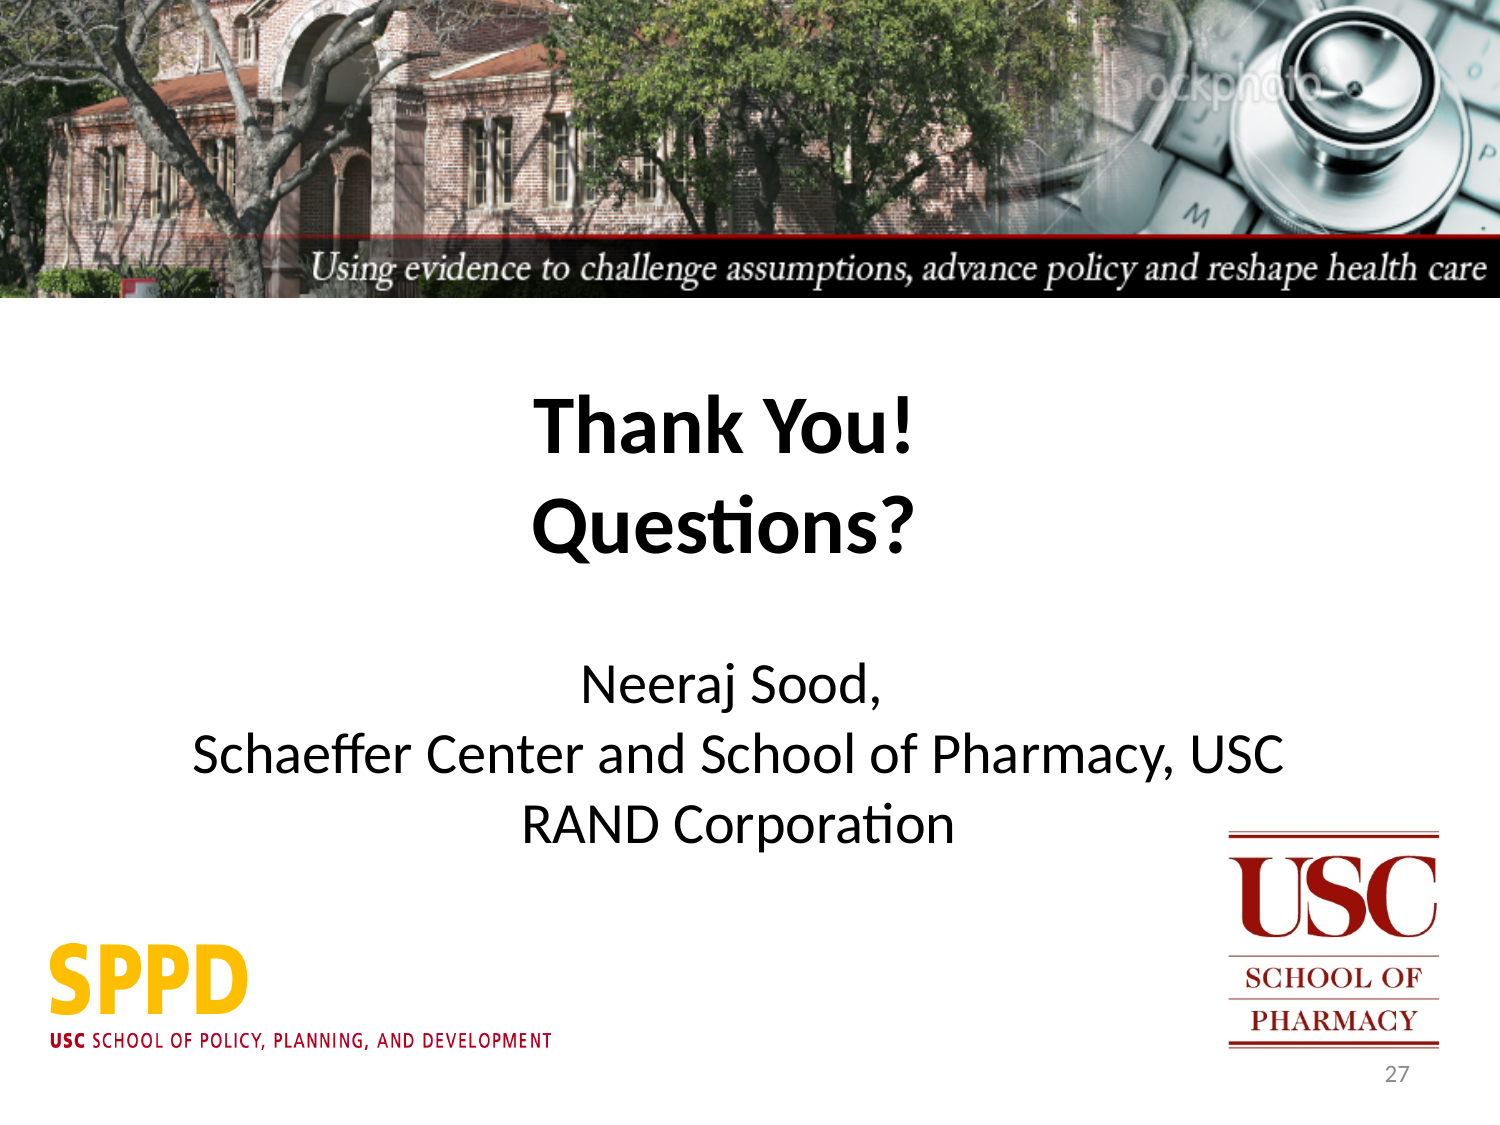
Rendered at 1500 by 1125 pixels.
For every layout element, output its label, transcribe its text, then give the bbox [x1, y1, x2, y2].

slide_number 27 [1074, 1042, 1425, 1103]
subtitle Neeraj Sood, Schaeffer Center and School of Pharmacy, USC RAND Corporation [174, 637, 1304, 926]
picture [49, 943, 552, 1051]
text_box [0, 0, 1500, 301]
picture [1227, 828, 1440, 1051]
title Thank You! Questions? [62, 349, 1388, 591]
